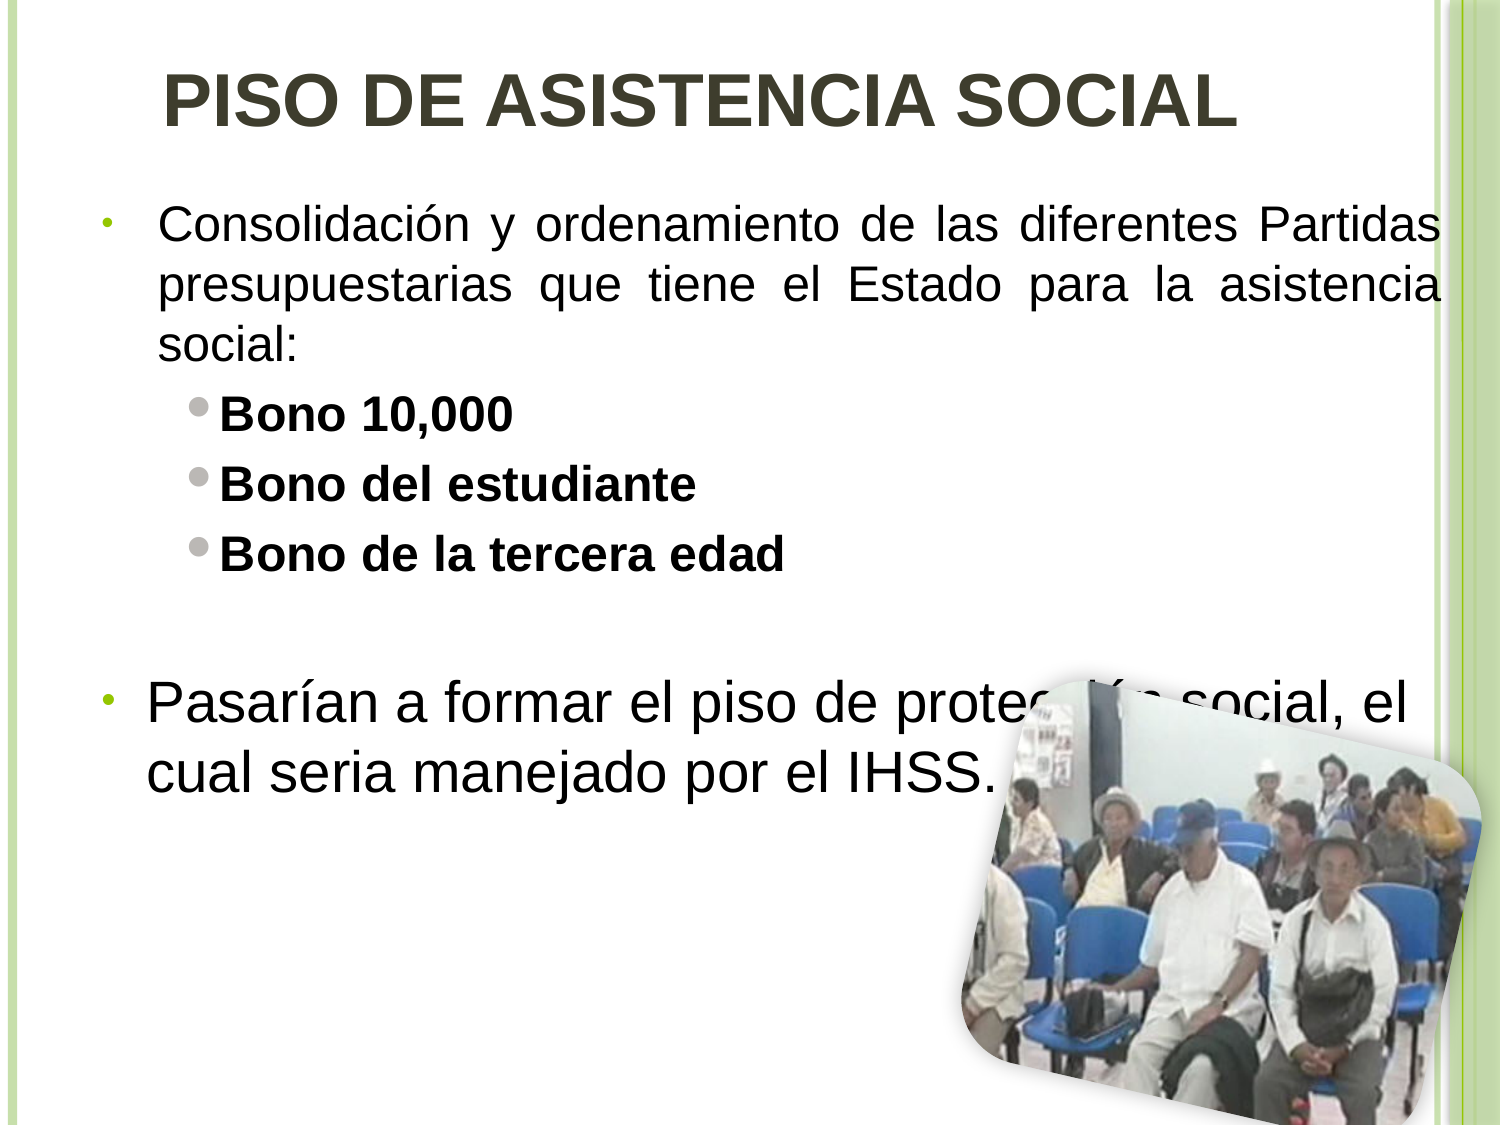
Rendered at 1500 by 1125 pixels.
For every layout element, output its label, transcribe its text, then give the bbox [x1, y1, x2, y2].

picture [961, 681, 1482, 1125]
title Piso de asistencia social [147, 42, 1353, 149]
list Consolidación y ordenamiento de las diferentes Partidas presupuestarias que tiene el Estado para la asistencia social: Bono 10,000 Bono del estudiante Bono de la tercera edad Pasarían a formar el piso de protección social, el cual seria manejado por el IHSS. [86, 184, 1457, 859]
